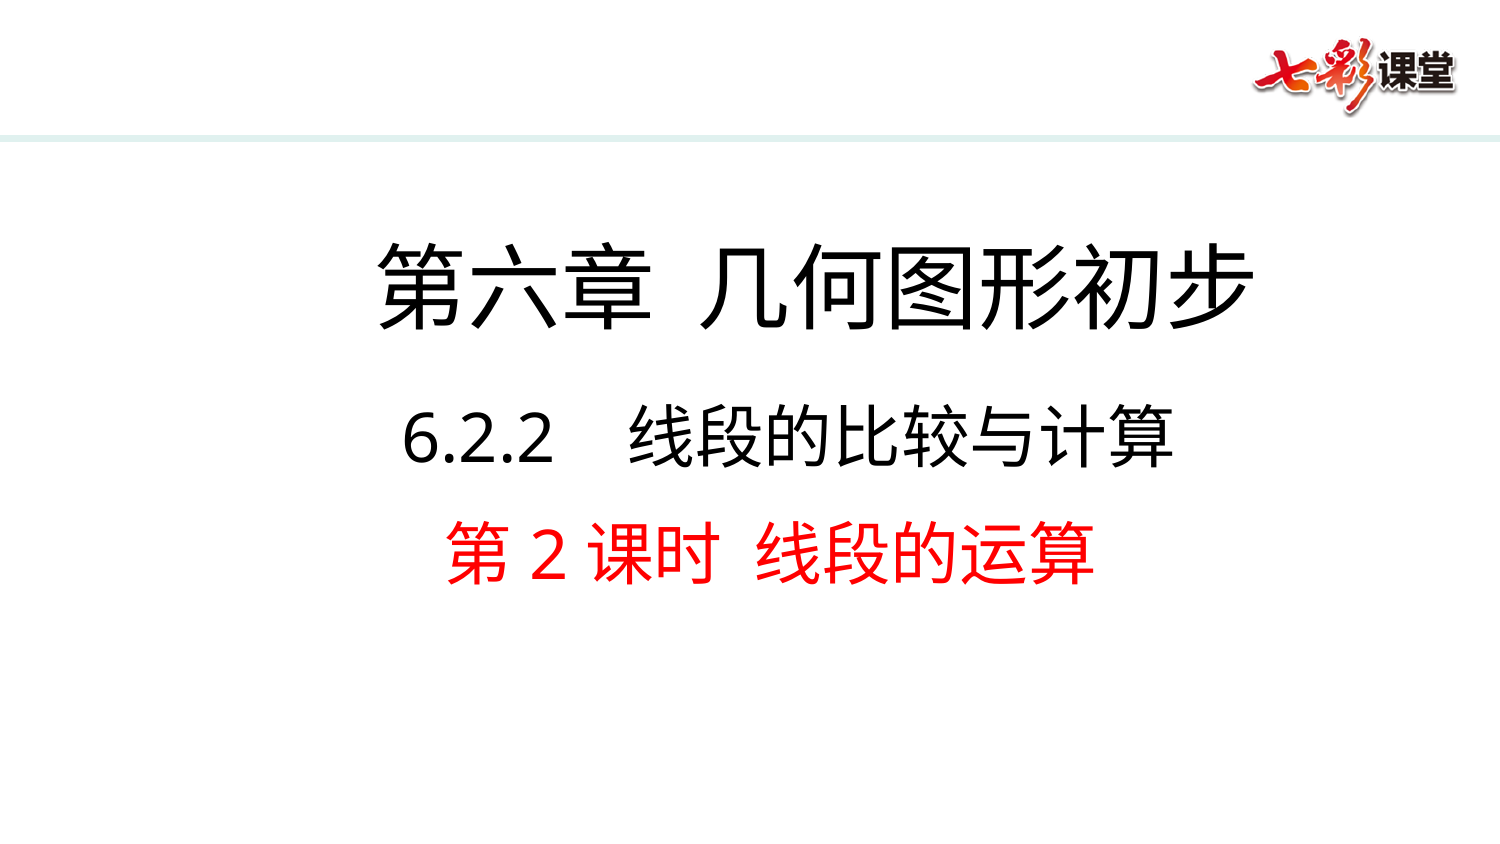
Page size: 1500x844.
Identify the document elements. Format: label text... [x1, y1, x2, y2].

text_box 6.2.2 线段的比较与计算 第2课时 线段的运算 [194, 386, 1347, 601]
picture [1249, 32, 1461, 118]
text_box 第六章 几何图形初步 [308, 221, 1325, 349]
